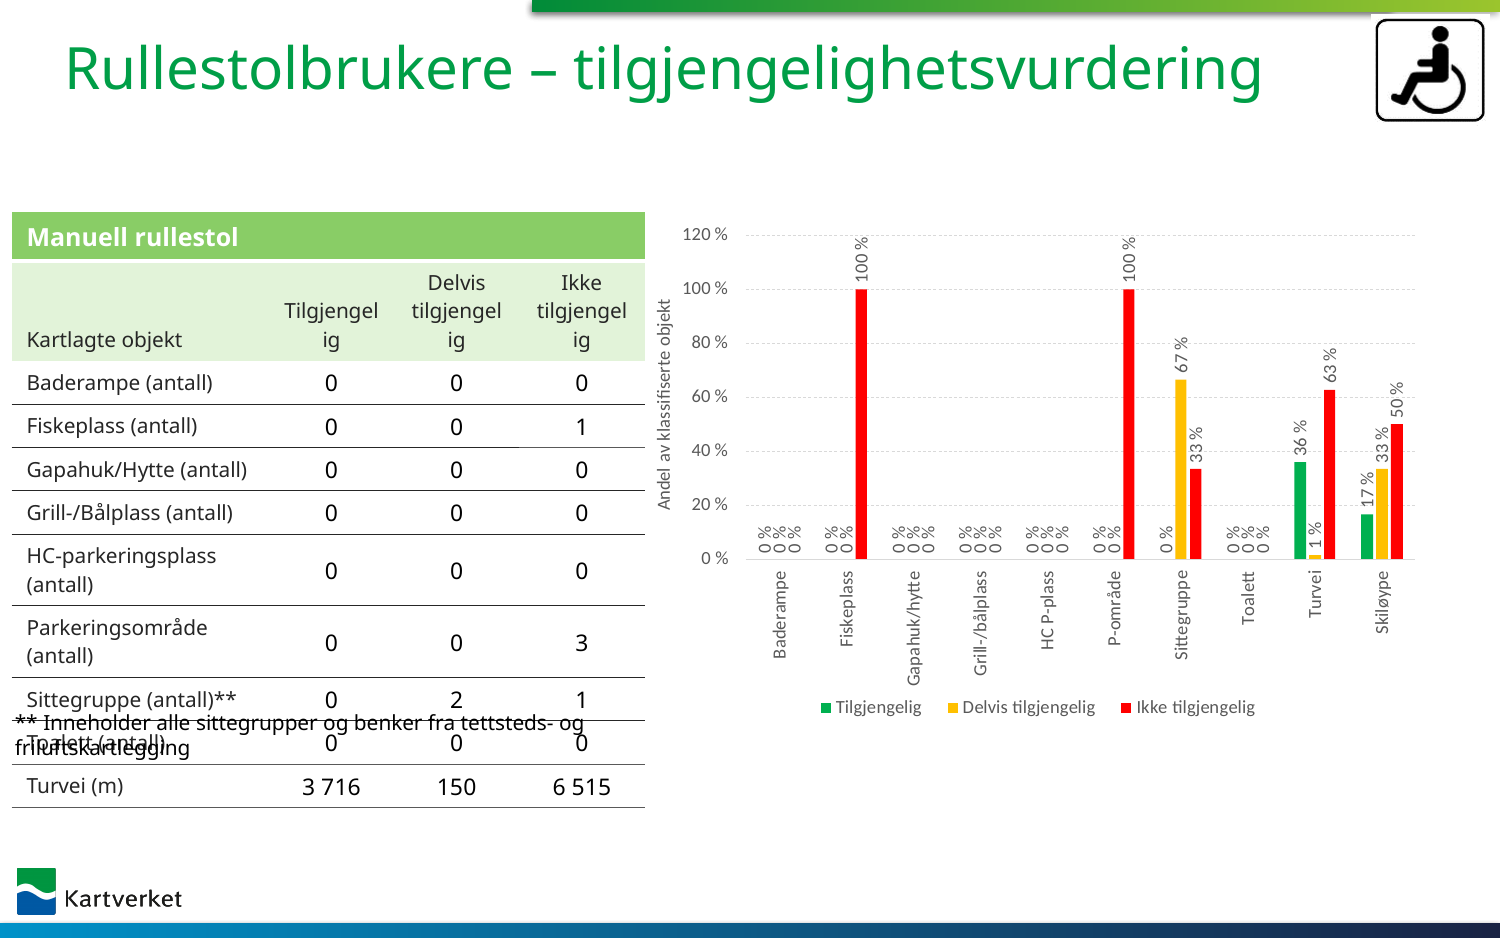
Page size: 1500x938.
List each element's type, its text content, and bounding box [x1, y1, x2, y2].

table_cell Turvei (m) [12, 768, 269, 807]
table_cell 0 [394, 491, 519, 534]
table_cell 0 [269, 606, 394, 677]
text_box ** Inneholder alle sittegrupper og benker fra tettsteds- og friluftskartlegging [0, 702, 745, 768]
table_cell 3 [519, 606, 638, 677]
table_cell Delvis tilgjengelig [394, 263, 519, 361]
table_cell 0 [394, 448, 519, 490]
table_cell 0 [519, 535, 638, 605]
table_cell 0 [394, 535, 519, 605]
table_cell Grill-/Bålplass (antall) [12, 491, 269, 534]
table_cell Kartlagte objekt [12, 263, 269, 361]
table_cell Tilgjengelig [269, 263, 394, 361]
table_cell Gapahuk/Hytte (antall) [12, 448, 269, 490]
table_cell 2 [394, 678, 519, 702]
table_cell HC-parkeringsplass (antall) [12, 535, 269, 605]
table_cell 0 [269, 535, 394, 605]
table_cell 0 [519, 448, 638, 490]
table_cell 0 [519, 491, 638, 534]
table_cell 0 [269, 491, 394, 534]
table_cell 1 [519, 405, 638, 447]
table_cell 0 [269, 405, 394, 447]
table_cell 0 [269, 678, 394, 702]
picture [643, 218, 1426, 728]
table_cell Baderampe (antall) [12, 361, 269, 404]
table_cell 3 716 [269, 768, 394, 807]
table_cell 0 [269, 361, 394, 404]
text_box Rullestolbrukere – tilgjengelighetsvurdering [49, 12, 1372, 109]
table_cell 150 [394, 768, 519, 807]
table_header Manuell rullestol [12, 212, 645, 259]
table_cell 6 515 [519, 768, 645, 807]
table_cell 0 [394, 606, 519, 677]
table_cell Ikke tilgjengelig [519, 263, 638, 361]
table_cell 0 [394, 405, 519, 447]
table_cell 0 [394, 361, 519, 404]
table_cell 0 [269, 448, 394, 490]
table_cell Sittegruppe (antall)** [12, 678, 269, 702]
table_cell Fiskeplass (antall) [12, 405, 269, 447]
picture [1371, 13, 1491, 127]
table_cell Parkeringsområde (antall) [12, 606, 269, 677]
table_cell 0 [519, 361, 638, 404]
table_cell 1 [519, 678, 638, 702]
